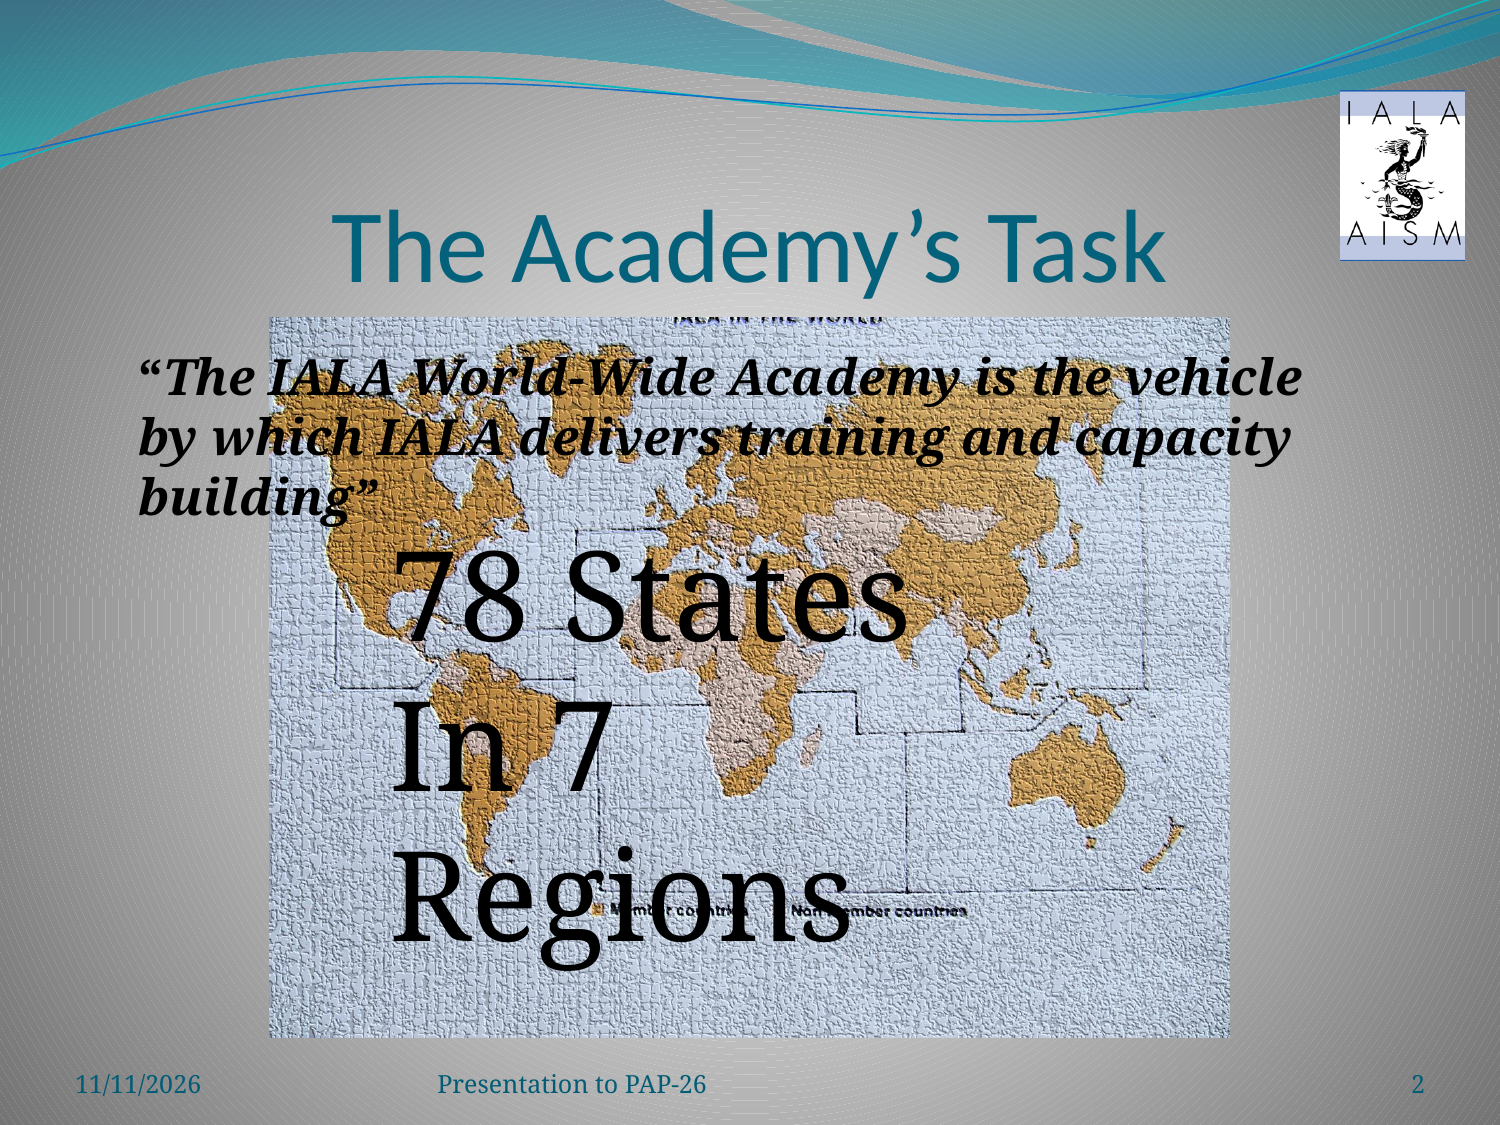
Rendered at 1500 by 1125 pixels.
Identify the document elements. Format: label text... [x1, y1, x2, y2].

footer Presentation to PAP-26 [437, 1051, 988, 1103]
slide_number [75, 1042, 425, 1103]
slide_number 2 [1299, 1042, 1425, 1103]
table_header Stage 2 missions [264, 1042, 425, 1051]
text_box “The IALA World-Wide Academy is the vehicle by which IALA delivers training and capacity building” [123, 338, 262, 533]
text_box “The IALA World-Wide Academy is the vehicle by which IALA delivers training and capacity building” [1236, 338, 1376, 533]
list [269, 317, 1231, 1038]
picture [1340, 90, 1465, 261]
title The Academy’s Task [75, 115, 1425, 303]
